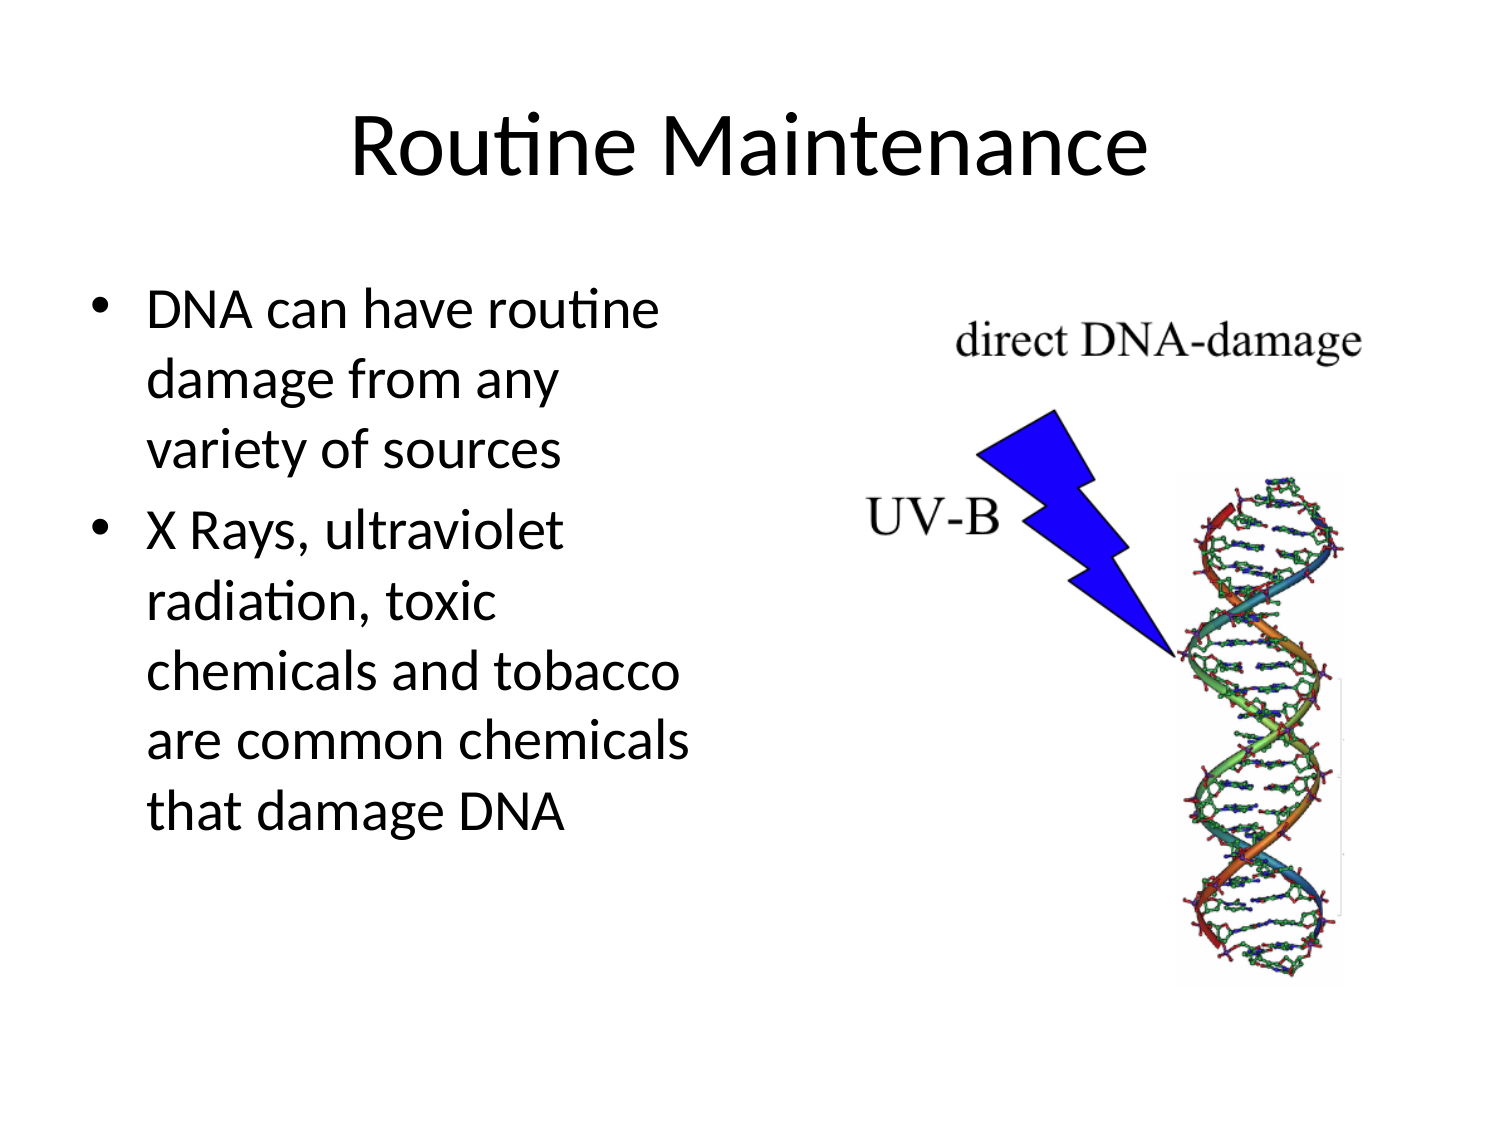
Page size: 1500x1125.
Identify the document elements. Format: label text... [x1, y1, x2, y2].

title Routine Maintenance [75, 45, 1425, 233]
picture [774, 224, 1406, 1040]
list DNA can have routine damage from any variety of sources X Rays, ultraviolet radiation, toxic chemicals and tobacco are common chemicals that damage DNA [75, 262, 738, 1005]
